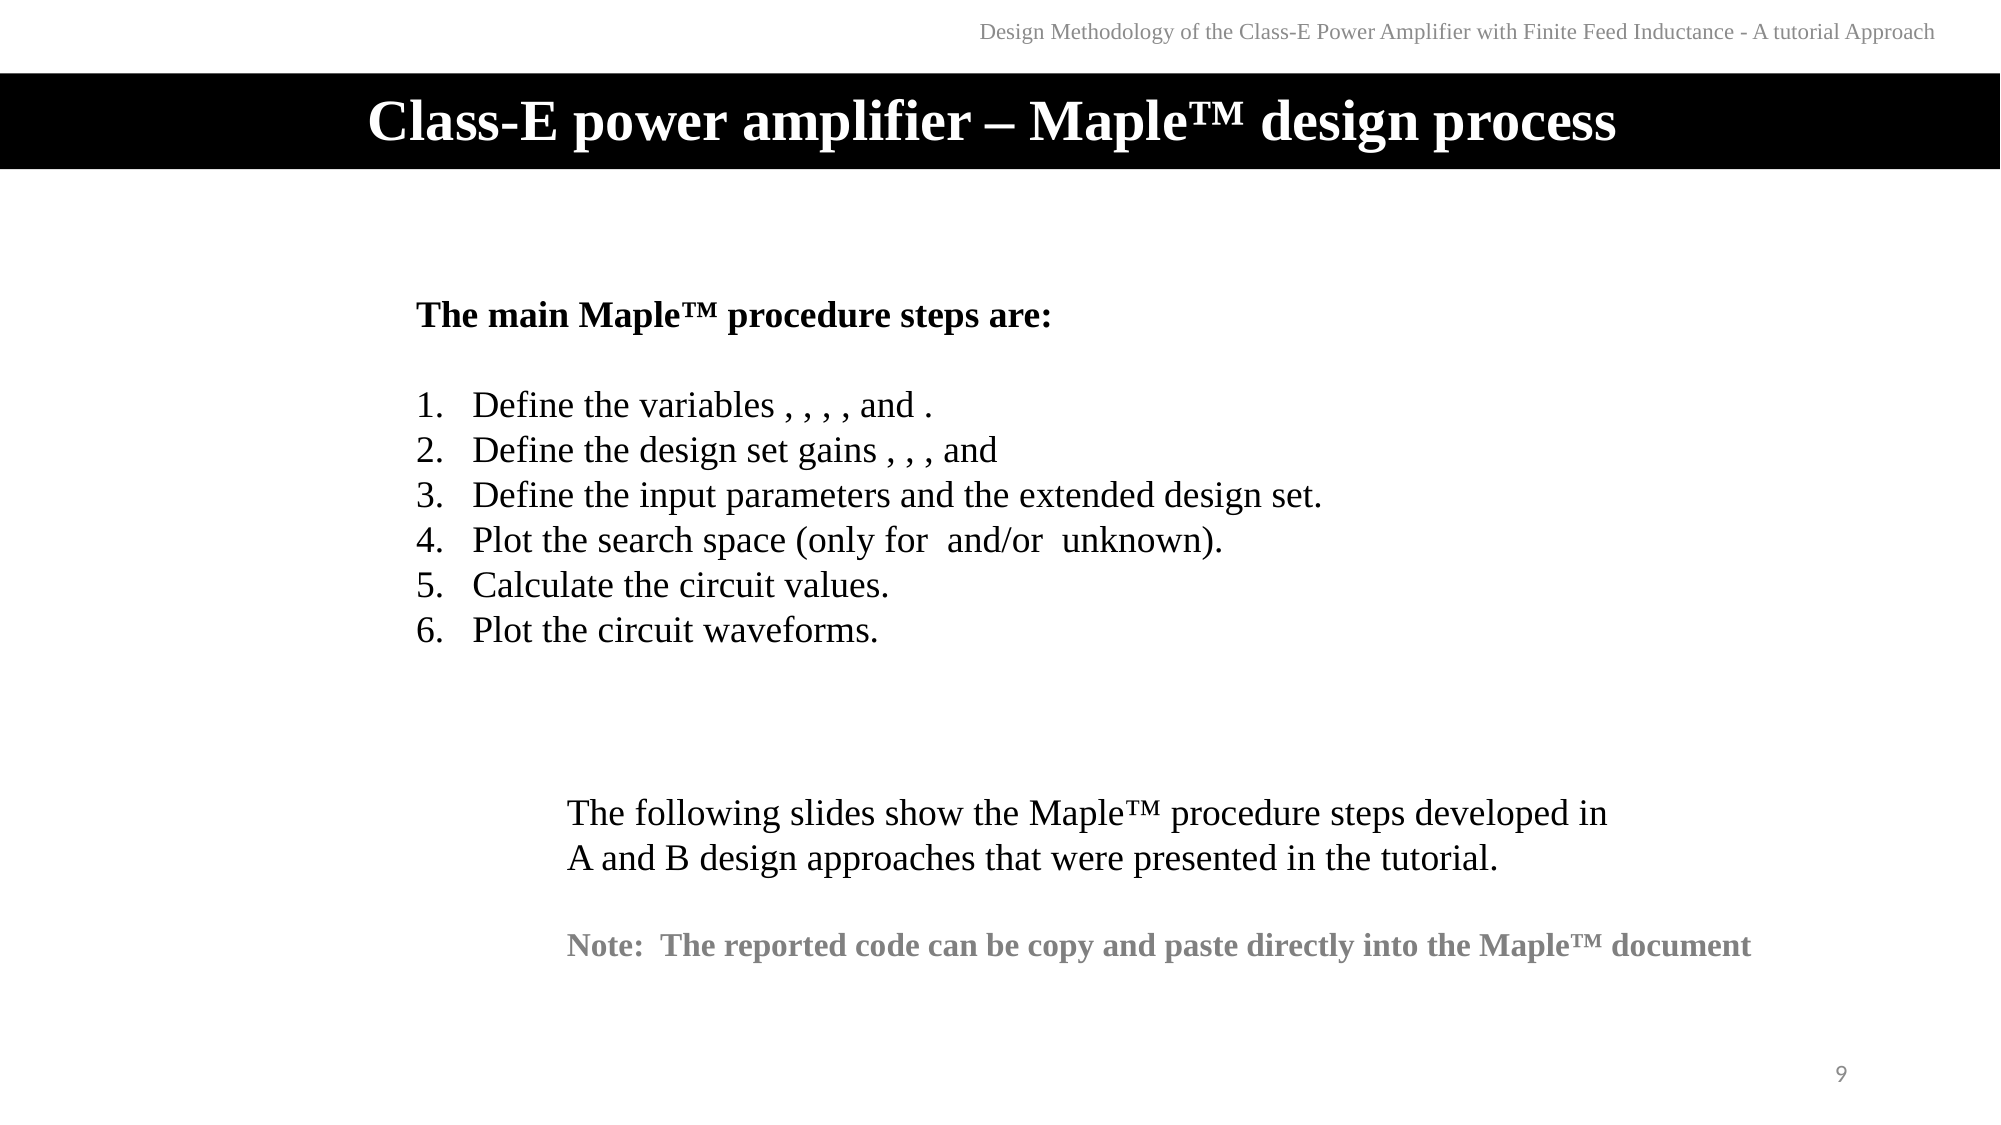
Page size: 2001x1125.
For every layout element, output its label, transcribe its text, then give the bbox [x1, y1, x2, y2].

text_box The following slides show the Maple™ procedure steps developed in A and B design approaches that were presented in the tutorial. [552, 780, 1638, 886]
text_box Note: The reported code can be copy and paste directly into the Maple™ document [552, 915, 1938, 971]
title Class-E power amplifier – Maple™ design process [0, 73, 2000, 170]
slide_number 9 [1412, 1042, 1863, 1103]
footer Design Methodology of the Class-E Power Amplifier with Finite Feed Inductance - A tutorial Approach [916, 0, 2000, 61]
